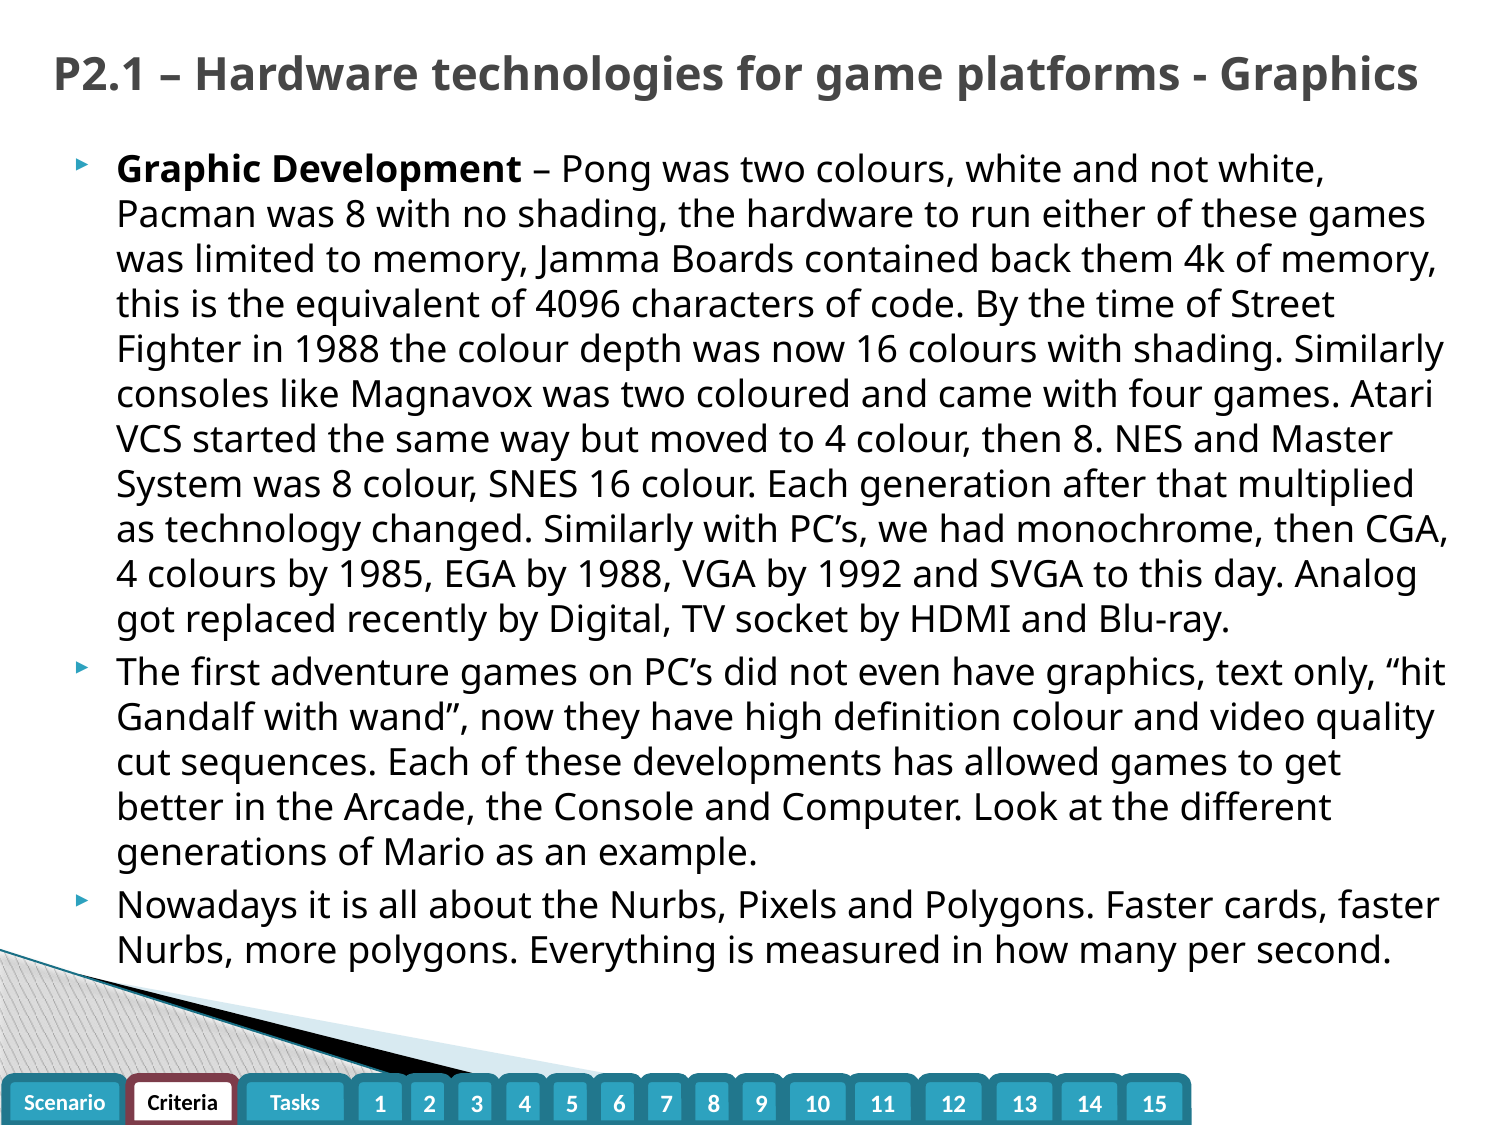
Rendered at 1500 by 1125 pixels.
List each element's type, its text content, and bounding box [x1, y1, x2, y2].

list Graphic Development – Pong was two colours, white and not white, Pacman was 8 with no shading, the hardware to run either of these games was limited to memory, Jamma Boards contained back them 4k of memory, this is the equivalent of 4096 characters of code. By the time of Street Fighter in 1988 the colour depth was now 16 colours with shading. Similarly consoles like Magnavox was two coloured and came with four games. Atari VCS started the same way but moved to 4 colour, then 8. NES and Master System was 8 colour, SNES 16 colour. Each generation after that multiplied as technology changed. Similarly with PC’s, we had monochrome, then CGA, 4 colours by 1985, EGA by 1988, VGA by 1992 and SVGA to this day. Analog got replaced recently by Digital, TV socket by HDMI and Blu-ray. The first adventure games on PC’s did not even have graphics, text only, “hit Gandalf with wand”, now they have high definition colour and video quality cut sequences. Each of these developments has allowed games to get better in the Arcade, the Console and Computer. Look at the different generations of Mario as an example. Nowadays it is all about the Nurbs, Pixels and Polygons. Faster cards, faster Nurbs, more polygons. Everything is measured in how many per second. [41, 137, 1471, 1083]
title P2.1 – Hardware technologies for game platforms - Graphics [37, 19, 1471, 126]
